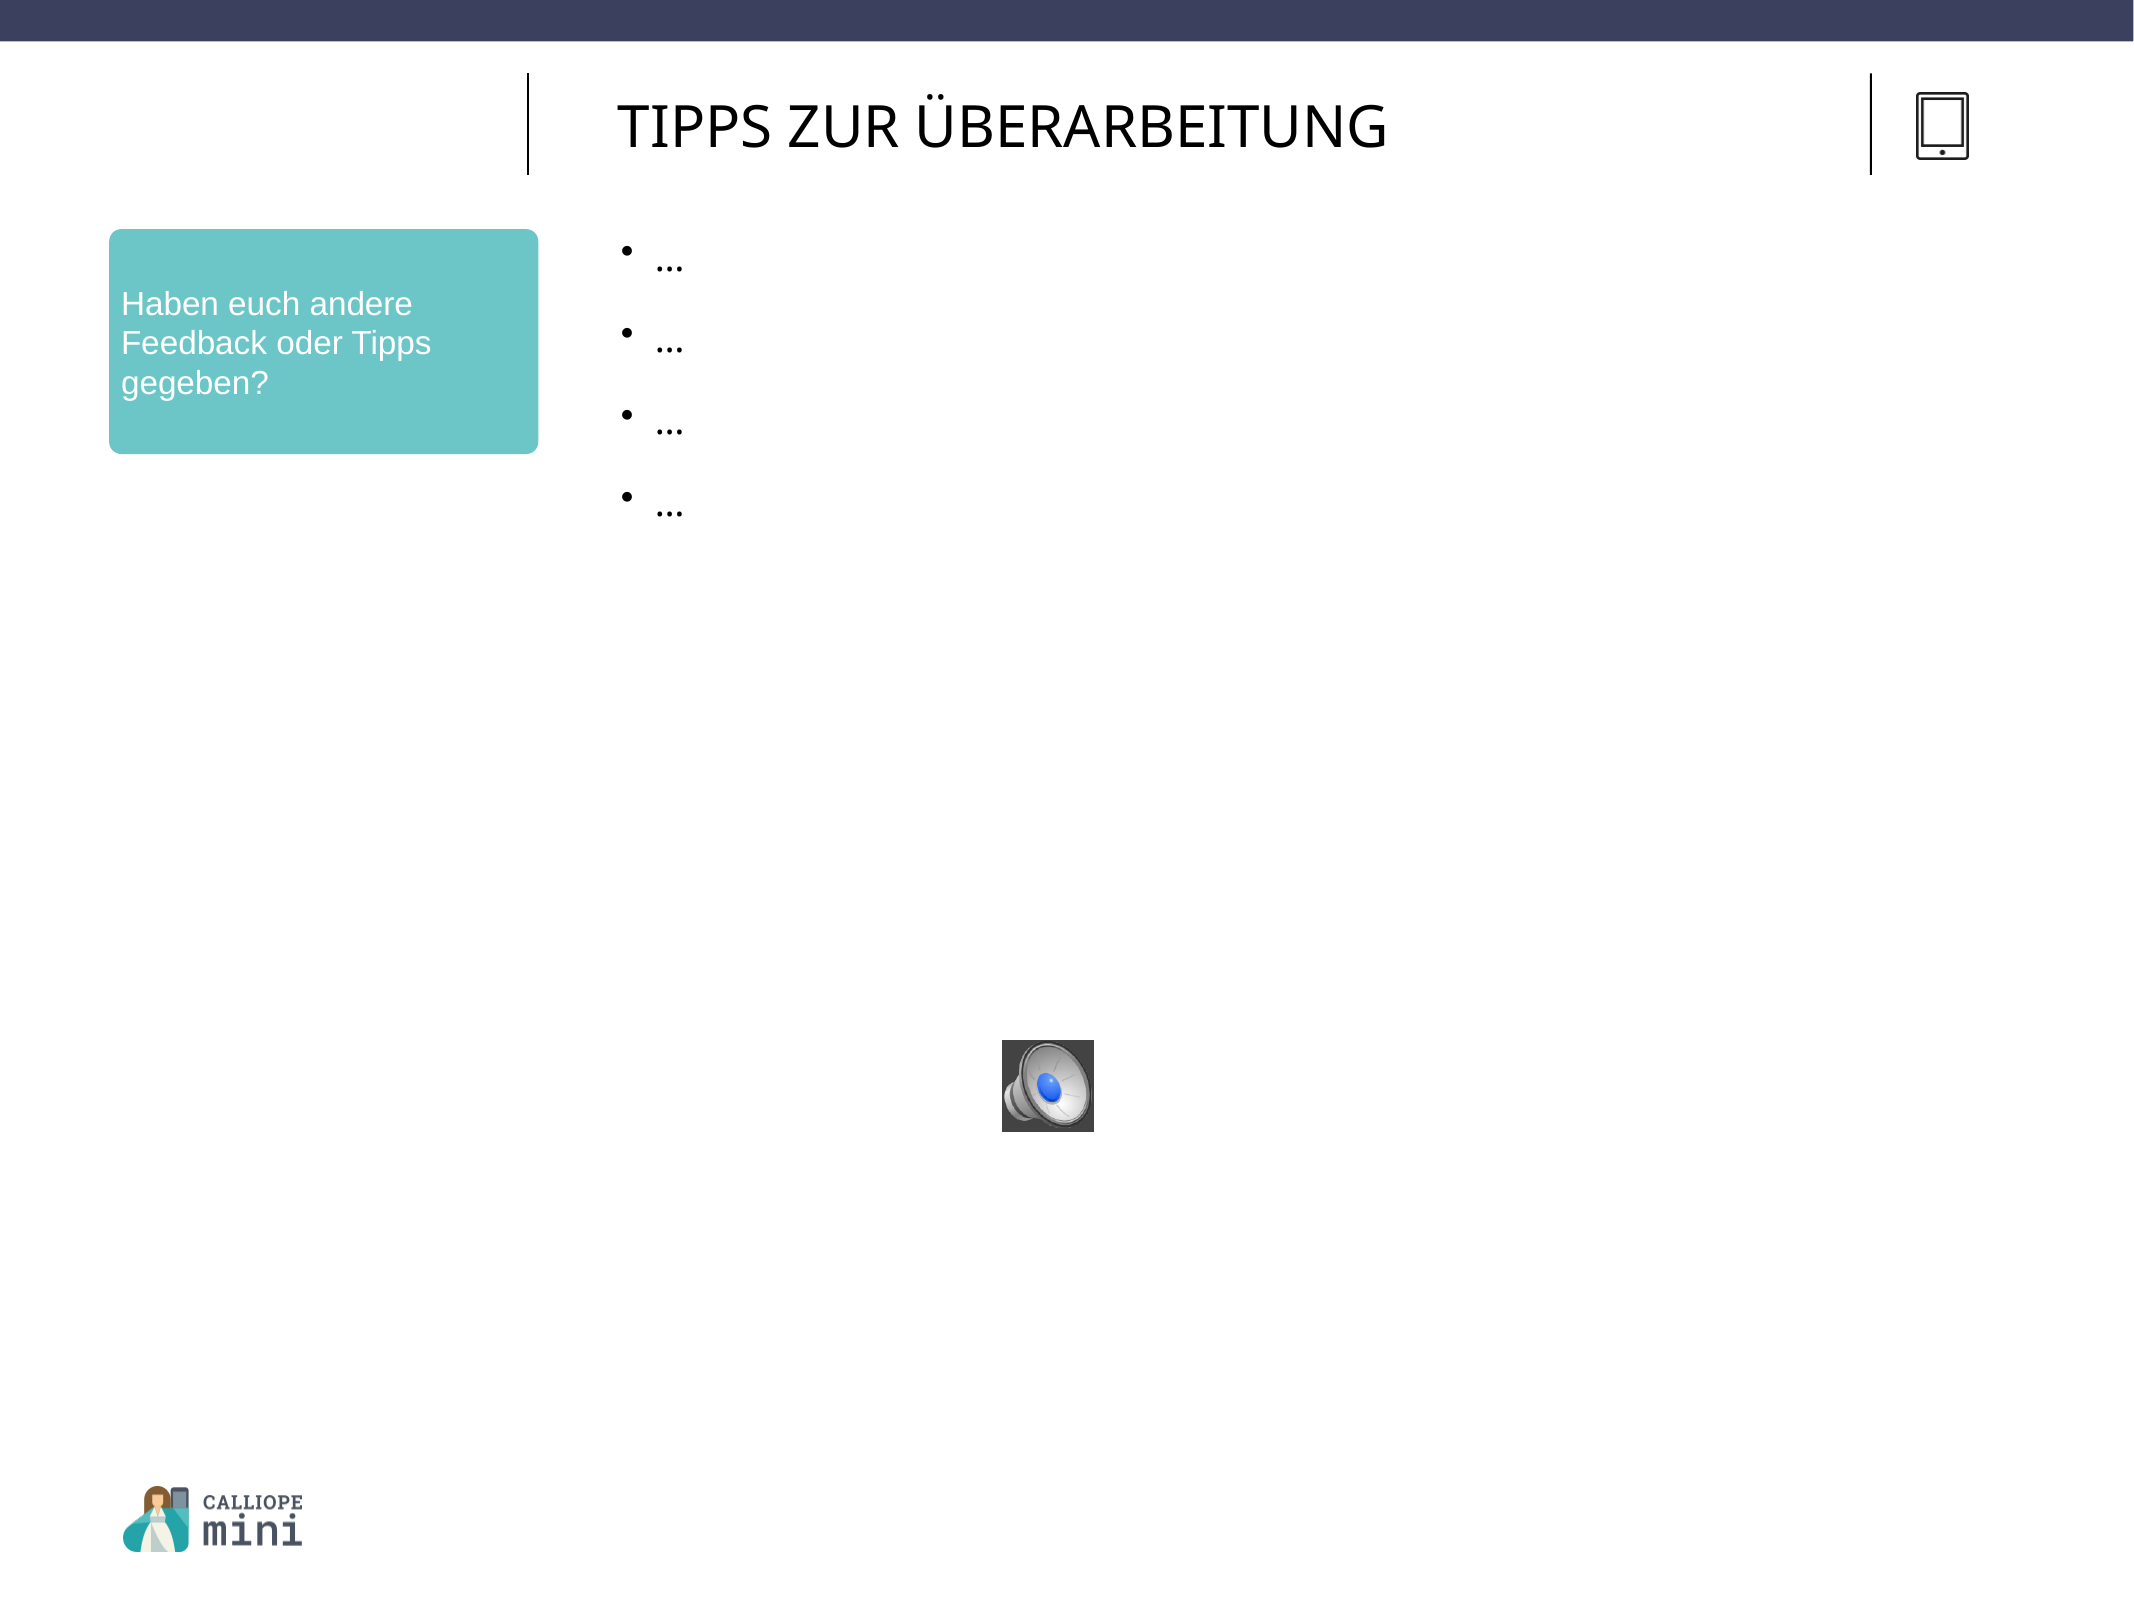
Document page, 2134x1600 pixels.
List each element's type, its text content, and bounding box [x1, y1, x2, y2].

list Tipps zur Überarbeitung [609, 80, 1775, 168]
picture [1916, 92, 1969, 160]
picture [123, 1486, 302, 1552]
text_box … … … … [612, 234, 1521, 533]
picture [1000, 1038, 1095, 1134]
text_box Haben euch andere Feedback oder Tipps gegeben? [109, 229, 539, 455]
